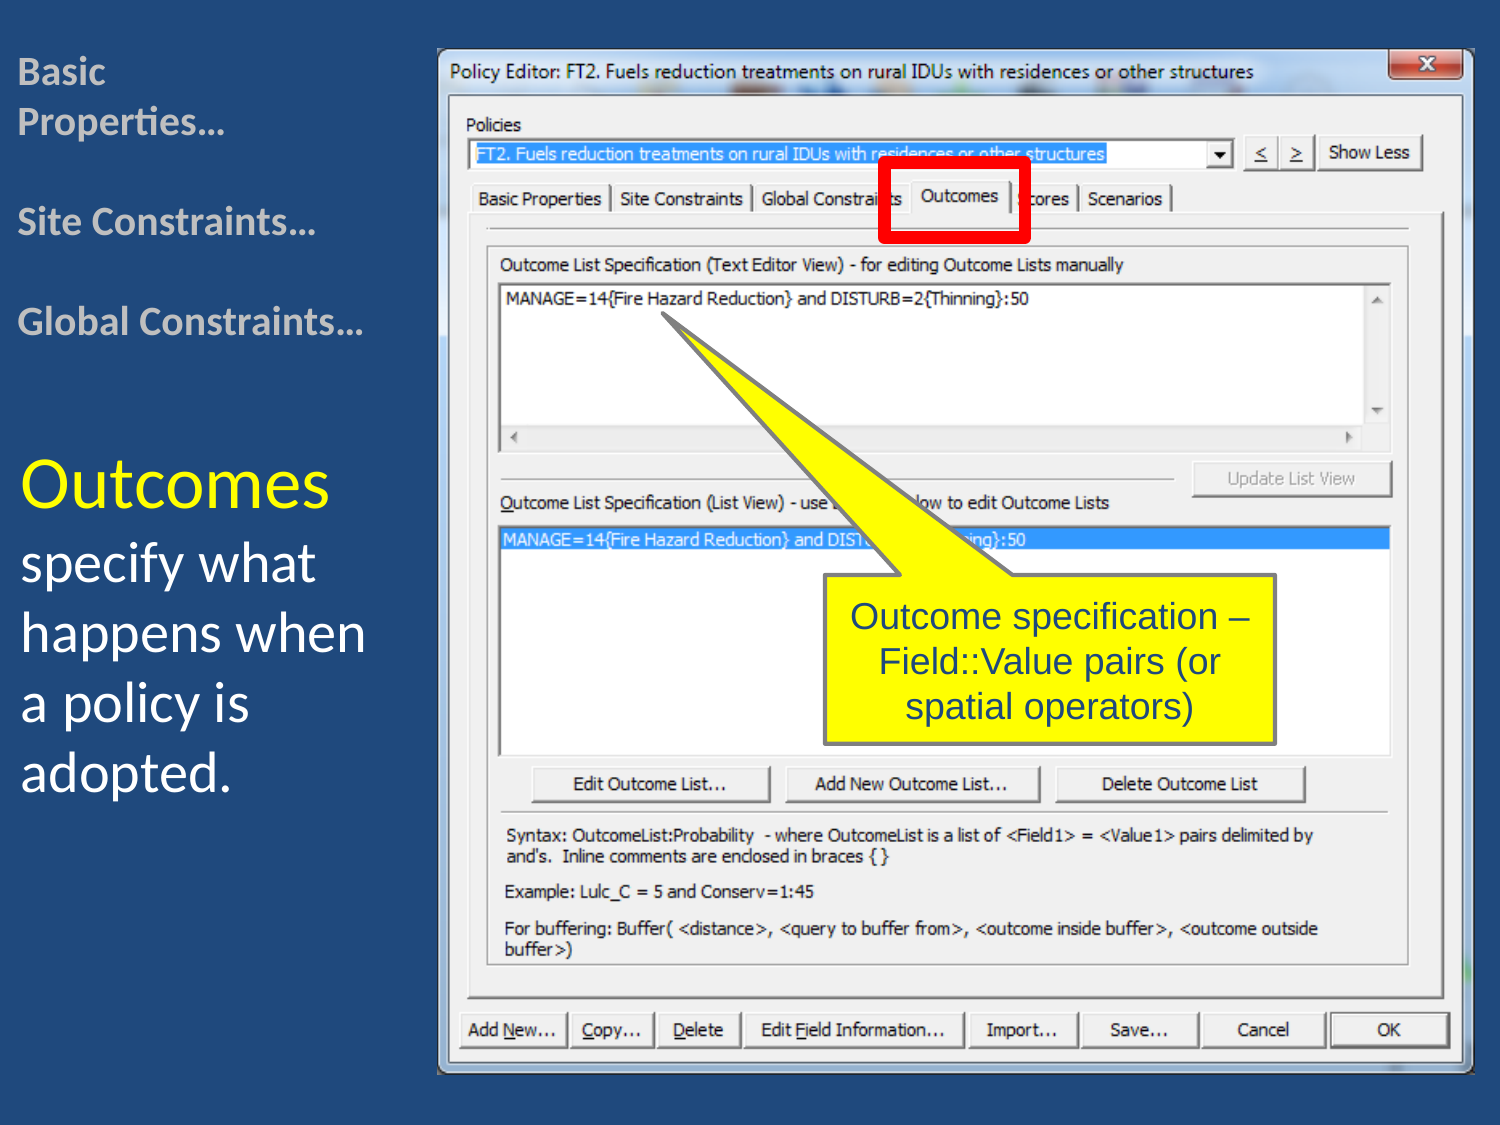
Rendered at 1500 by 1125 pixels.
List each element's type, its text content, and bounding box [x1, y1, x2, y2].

text_box Basic Properties… Site Constraints… Global Constraints… [2, 99, 432, 288]
picture [437, 48, 1476, 1076]
title Outcomes specify what happens when a policy is adopted. [5, 299, 416, 938]
